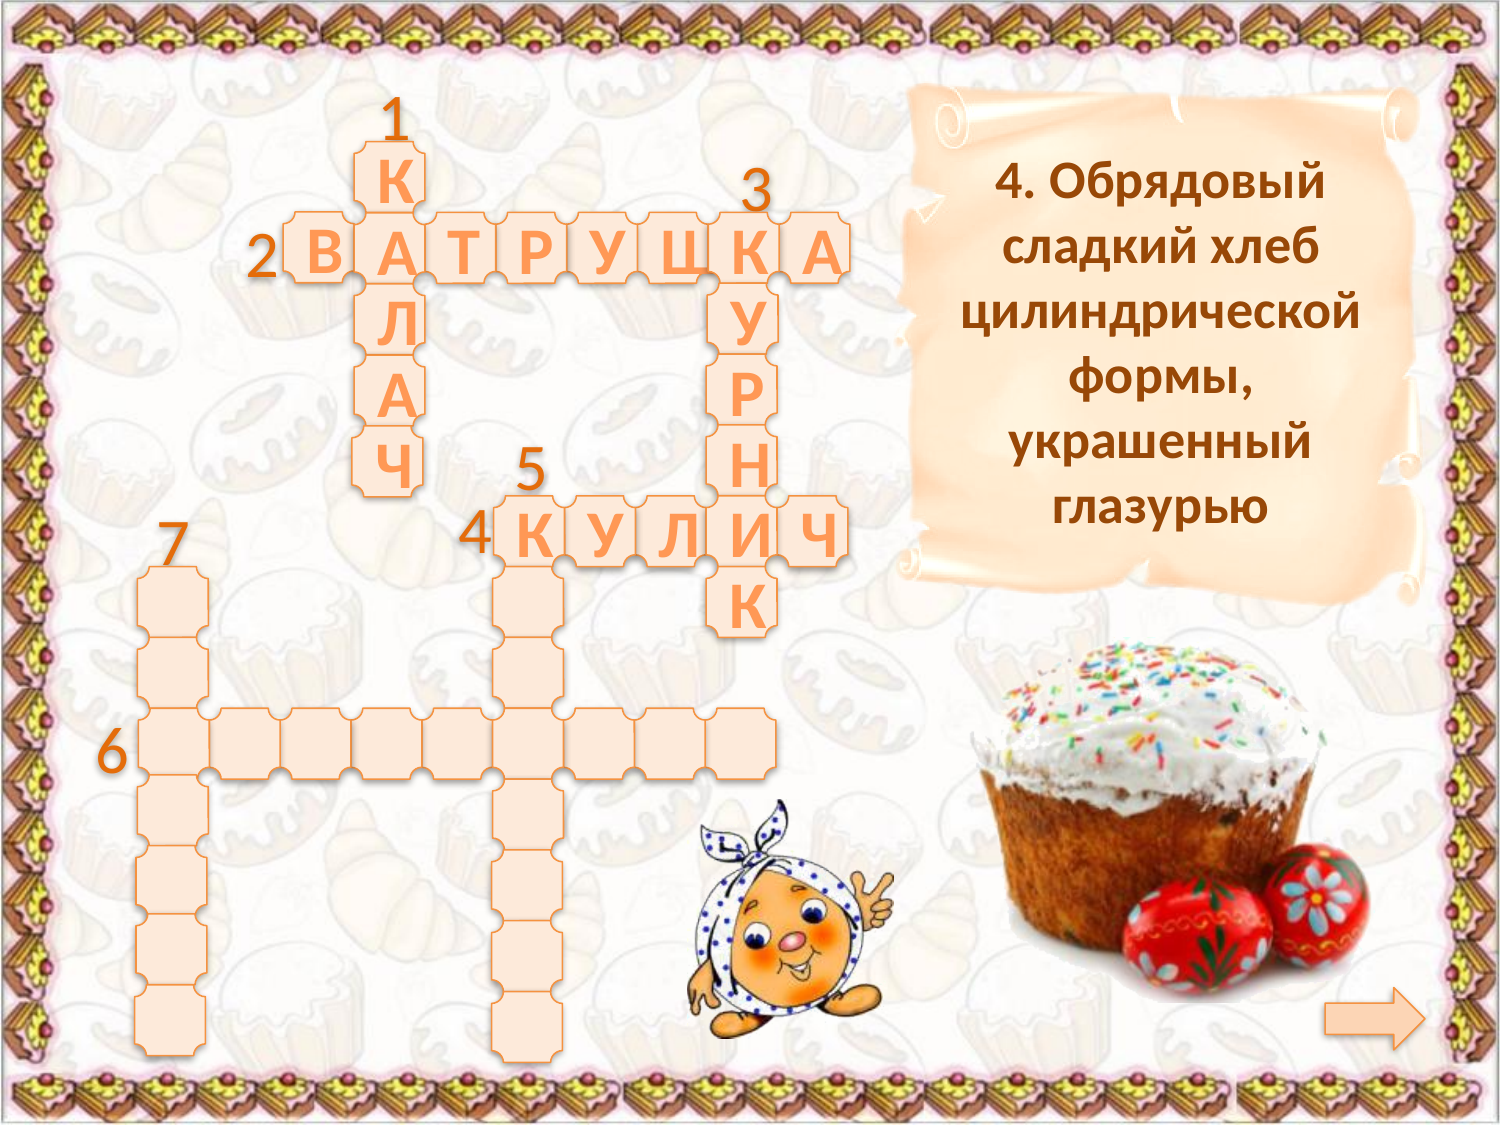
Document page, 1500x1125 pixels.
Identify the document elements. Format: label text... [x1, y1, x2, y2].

text_box Т [426, 211, 497, 285]
text_box [491, 778, 565, 850]
picture [0, 0, 1500, 1125]
text_box [1324, 986, 1426, 1051]
text_box Ш [638, 211, 706, 285]
text_box А [781, 211, 851, 284]
text_box Р [705, 353, 778, 424]
text_box Ч [778, 495, 849, 568]
text_box [491, 636, 565, 707]
text_box [491, 565, 565, 636]
text_box 1 [362, 66, 413, 141]
text_box Л [353, 282, 426, 354]
text_box [136, 565, 210, 637]
text_box 6 [74, 699, 144, 795]
text_box [635, 707, 706, 780]
text_box Н [705, 424, 778, 495]
text_box [565, 707, 636, 780]
text_box [423, 707, 491, 780]
text_box В [304, 211, 353, 284]
text_box К [705, 565, 778, 639]
text_box 2 [224, 203, 301, 299]
text_box [490, 990, 564, 1064]
text_box [706, 707, 777, 780]
text_box 4 [437, 478, 513, 574]
text_box [491, 707, 565, 777]
text_box [136, 774, 210, 846]
text_box 7 [141, 491, 205, 575]
text_box А [353, 354, 426, 425]
text_box 3 [724, 137, 776, 219]
text_box Ч [351, 425, 424, 498]
text_box [210, 707, 281, 780]
text_box [281, 707, 352, 780]
text_box [135, 913, 208, 985]
text_box К [353, 140, 426, 212]
text_box [133, 984, 207, 1057]
text_box К [707, 211, 780, 284]
text_box [490, 919, 564, 991]
text_box [490, 849, 564, 920]
text_box 5 [499, 416, 563, 504]
text_box Л [637, 495, 704, 568]
text_box [135, 844, 208, 913]
text_box И [705, 495, 778, 566]
text_box Р [497, 211, 568, 285]
text_box У [565, 495, 637, 568]
text_box [136, 636, 210, 708]
text_box К [492, 495, 566, 566]
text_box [887, 74, 1429, 613]
text_box [353, 707, 423, 780]
text_box [137, 707, 211, 776]
text_box У [706, 282, 779, 354]
text_box У [569, 211, 639, 285]
text_box А [353, 212, 426, 283]
